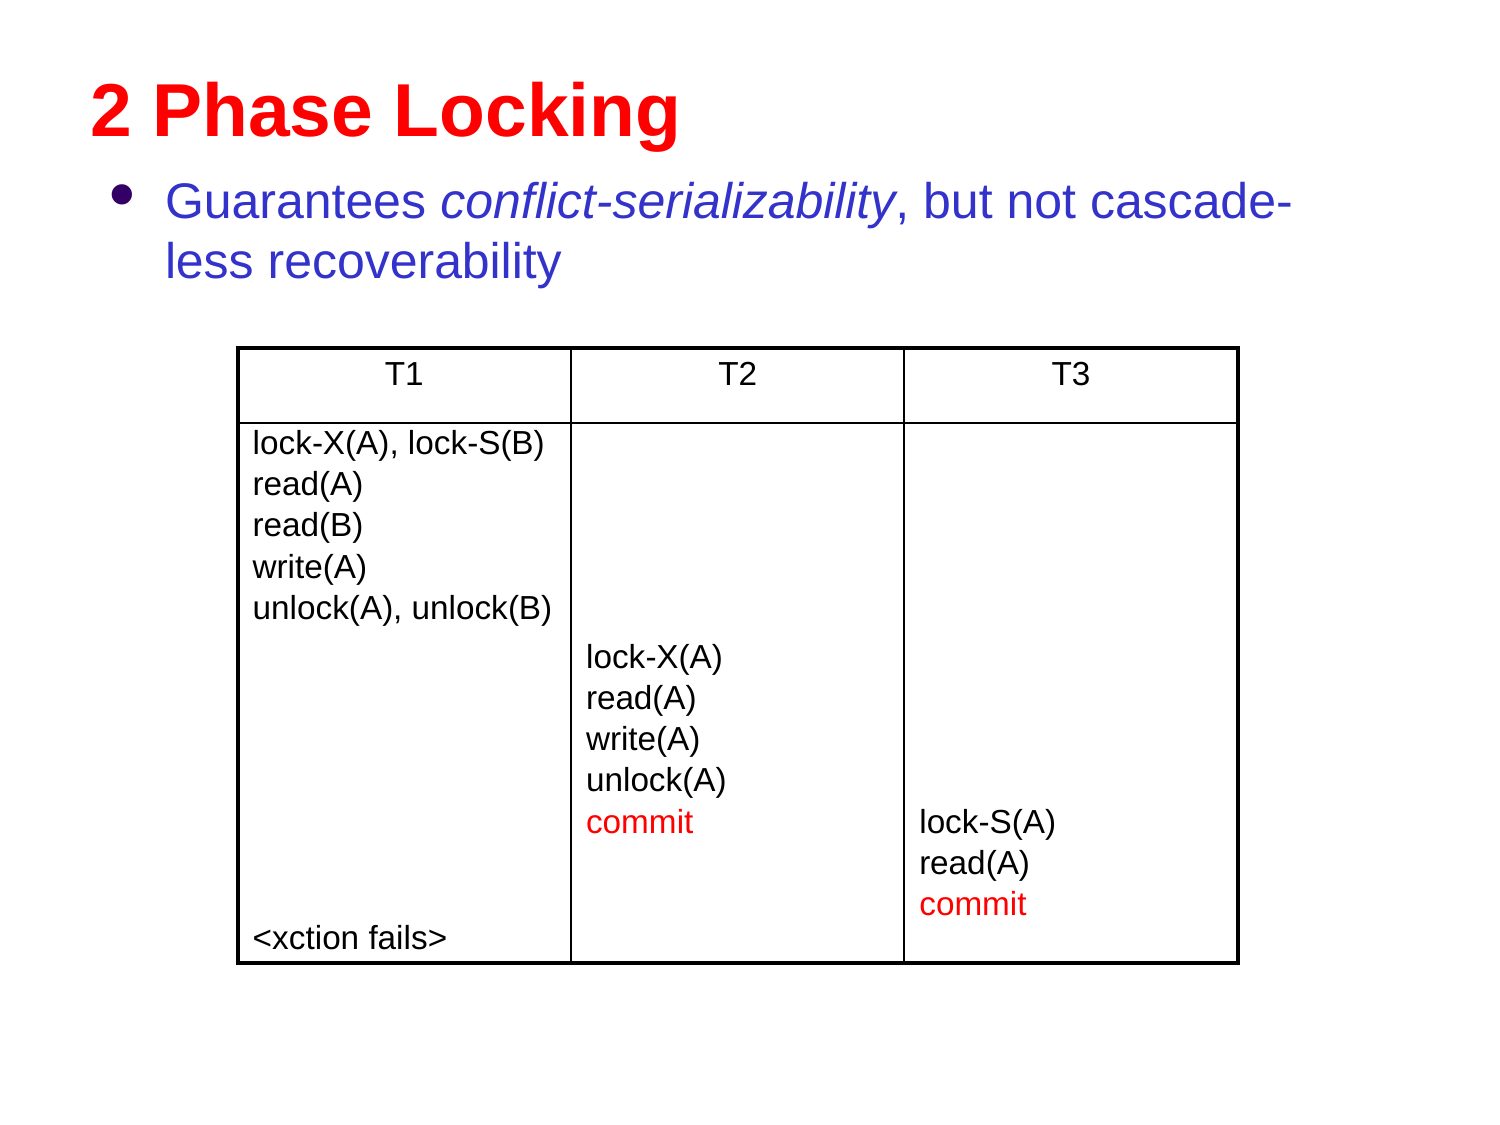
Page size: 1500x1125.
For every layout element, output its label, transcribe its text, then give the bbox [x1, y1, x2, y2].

table_header T3 [905, 350, 1236, 422]
table_cell lock-S(A) read(A) commit [905, 424, 1236, 961]
table_cell lock-X(A), lock-S(B) read(A) read(B) write(A) unlock(A), unlock(B) <xction fails> [240, 424, 570, 961]
table_header T2 [572, 350, 903, 422]
title 2 Phase Locking [74, 19, 1313, 160]
table_cell lock-X(A) read(A) write(A) unlock(A) commit [572, 424, 903, 961]
list Guarantees conflict-serializability, but not cascade-less recoverability [93, 160, 1382, 962]
table_header T1 [240, 350, 570, 422]
